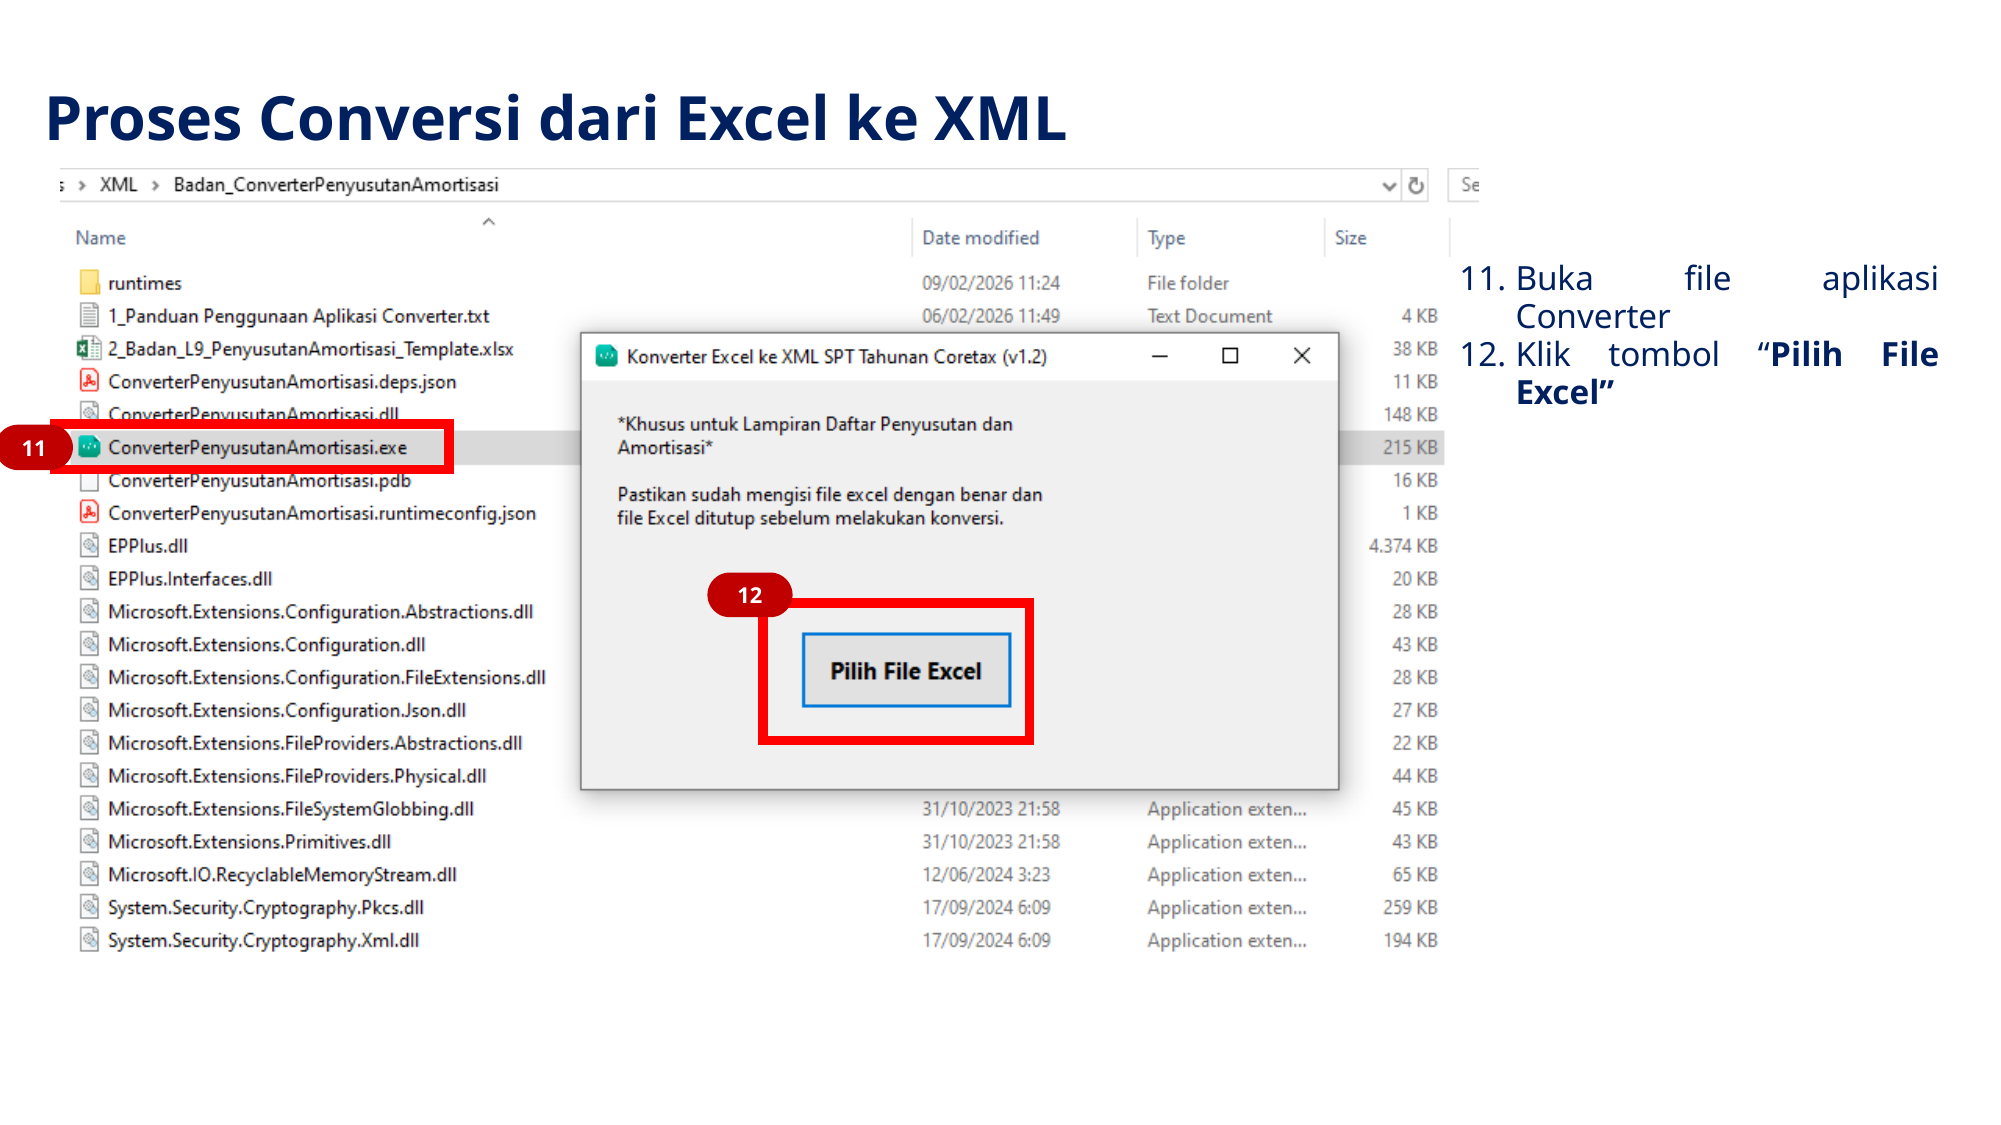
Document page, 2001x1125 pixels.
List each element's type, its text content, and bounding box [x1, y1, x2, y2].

picture [60, 168, 1479, 977]
text_box Buka file aplikasi Converter Klik tombol “Pilih File Excel” [1479, 259, 1940, 412]
text_box 11 [0, 423, 60, 472]
text_box Proses Conversi dari Excel ke XML [44, 43, 1852, 153]
